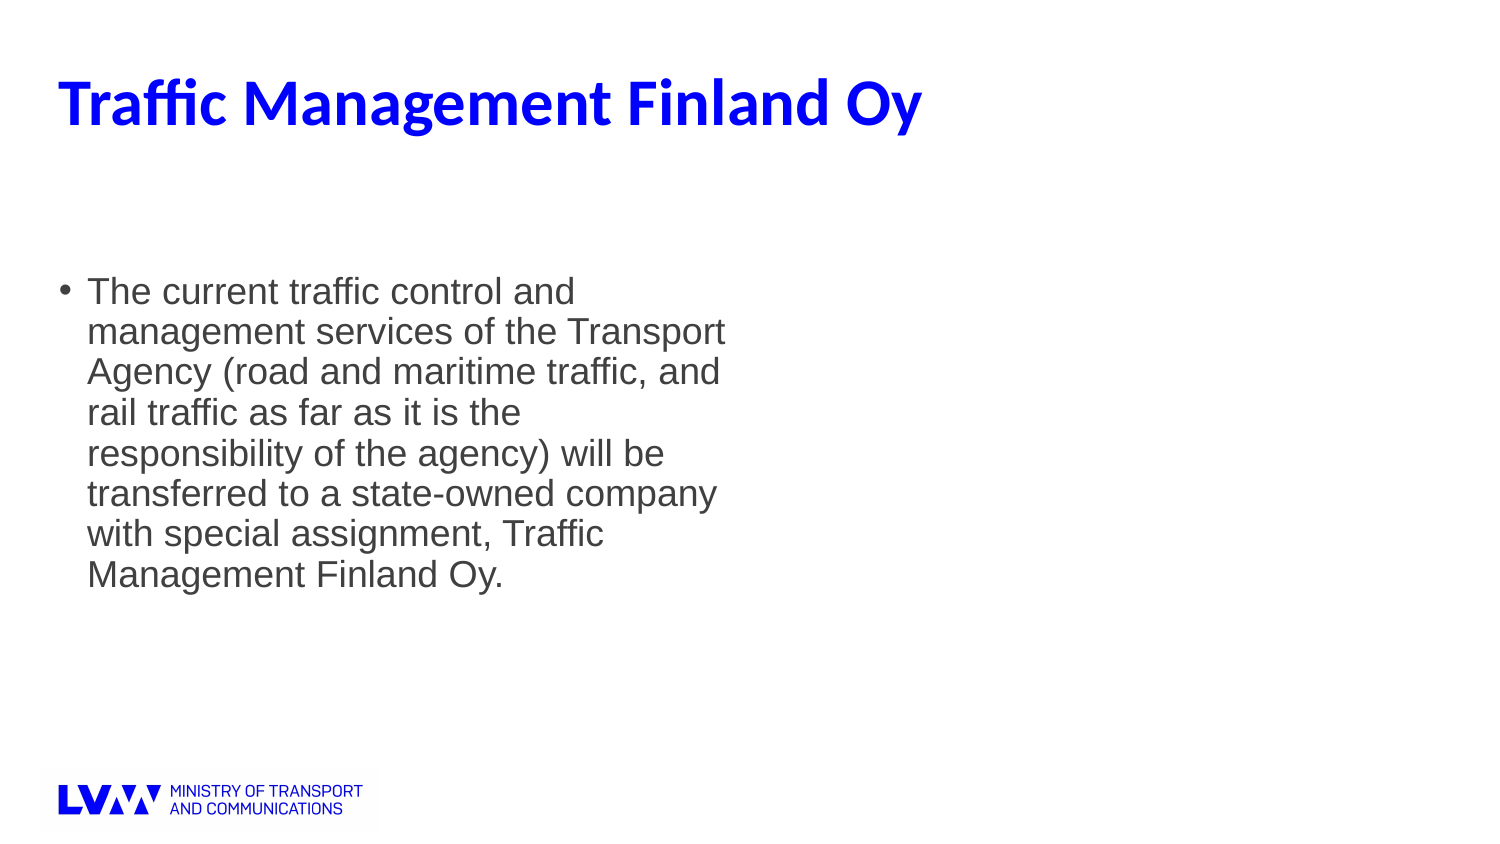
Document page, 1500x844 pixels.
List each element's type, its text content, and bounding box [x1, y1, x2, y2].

text_box The current traffic control and management services of the Transport Agency (road and maritime traffic, and rail traffic as far as it is the responsibility of the agency) will be transferred to a state-owned company with special assignment, Traffic Management Finland Oy. [58, 271, 1450, 740]
picture [41, 767, 380, 832]
text_box Traffic Management Finland Oy [59, 58, 1414, 219]
